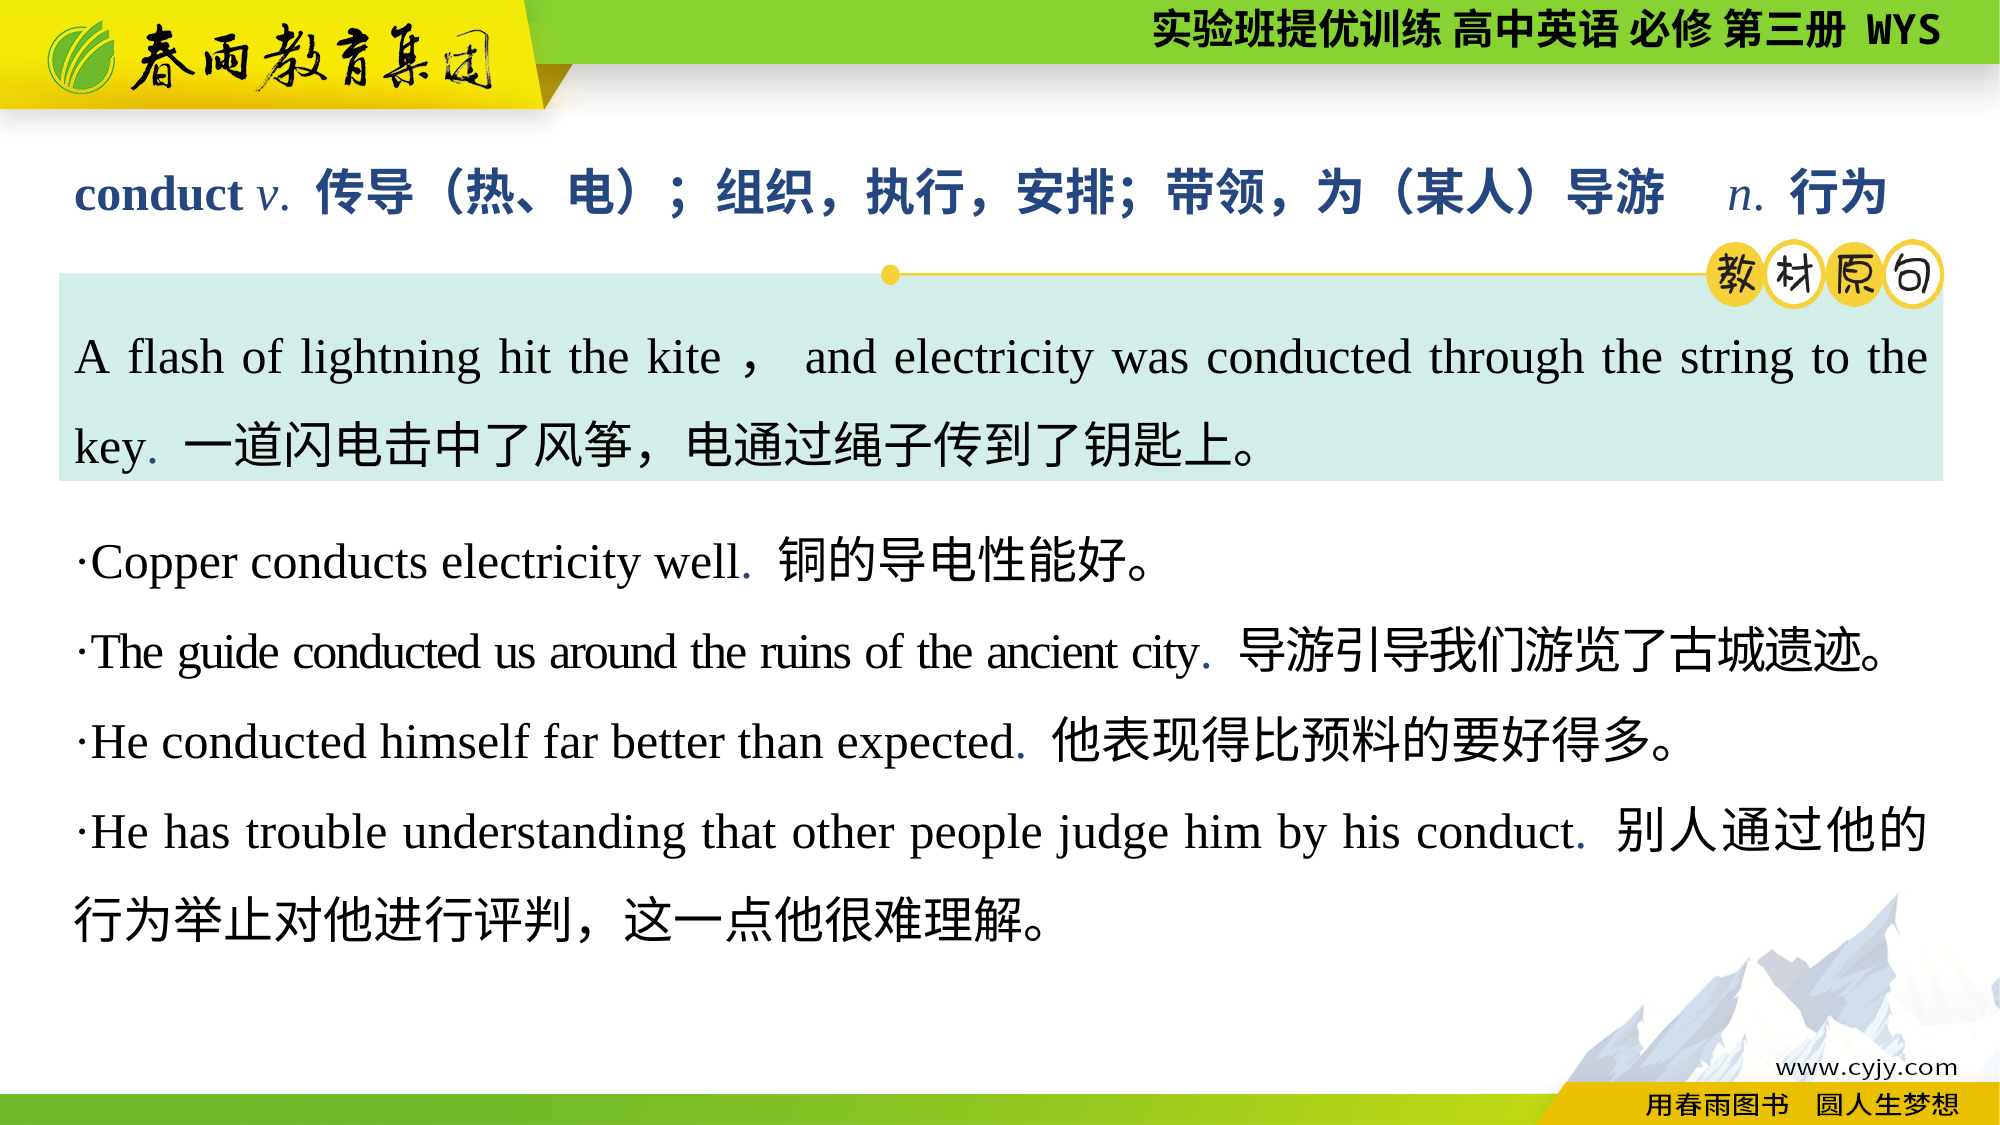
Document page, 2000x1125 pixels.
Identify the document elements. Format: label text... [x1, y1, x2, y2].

text_box A flash of lightning hit the kite，and electricity was conducted through the string to the key. 一道闪电击中了风筝，电通过绳子传到了钥匙上。 [59, 273, 1944, 481]
text_box ·Copper conducts electricity well. 铜的导电性能好。 ·The guide conducted us around the ruins of the ancient city. 导游引导我们游览了古城遗迹。 ·He conducted himself far better than expected. 他表现得比预料的要好得多。 ·He has trouble understanding that other people judge him by his conduct. 别人通过他的行为举止对他进行评判，这一点他很难理解。 [59, 491, 1944, 957]
picture [0, 0, 2000, 1125]
list conduct v. 传导（热、电）；组织，执行，安排；带领，为（某人）导游 n. 行为 [59, 122, 1944, 217]
